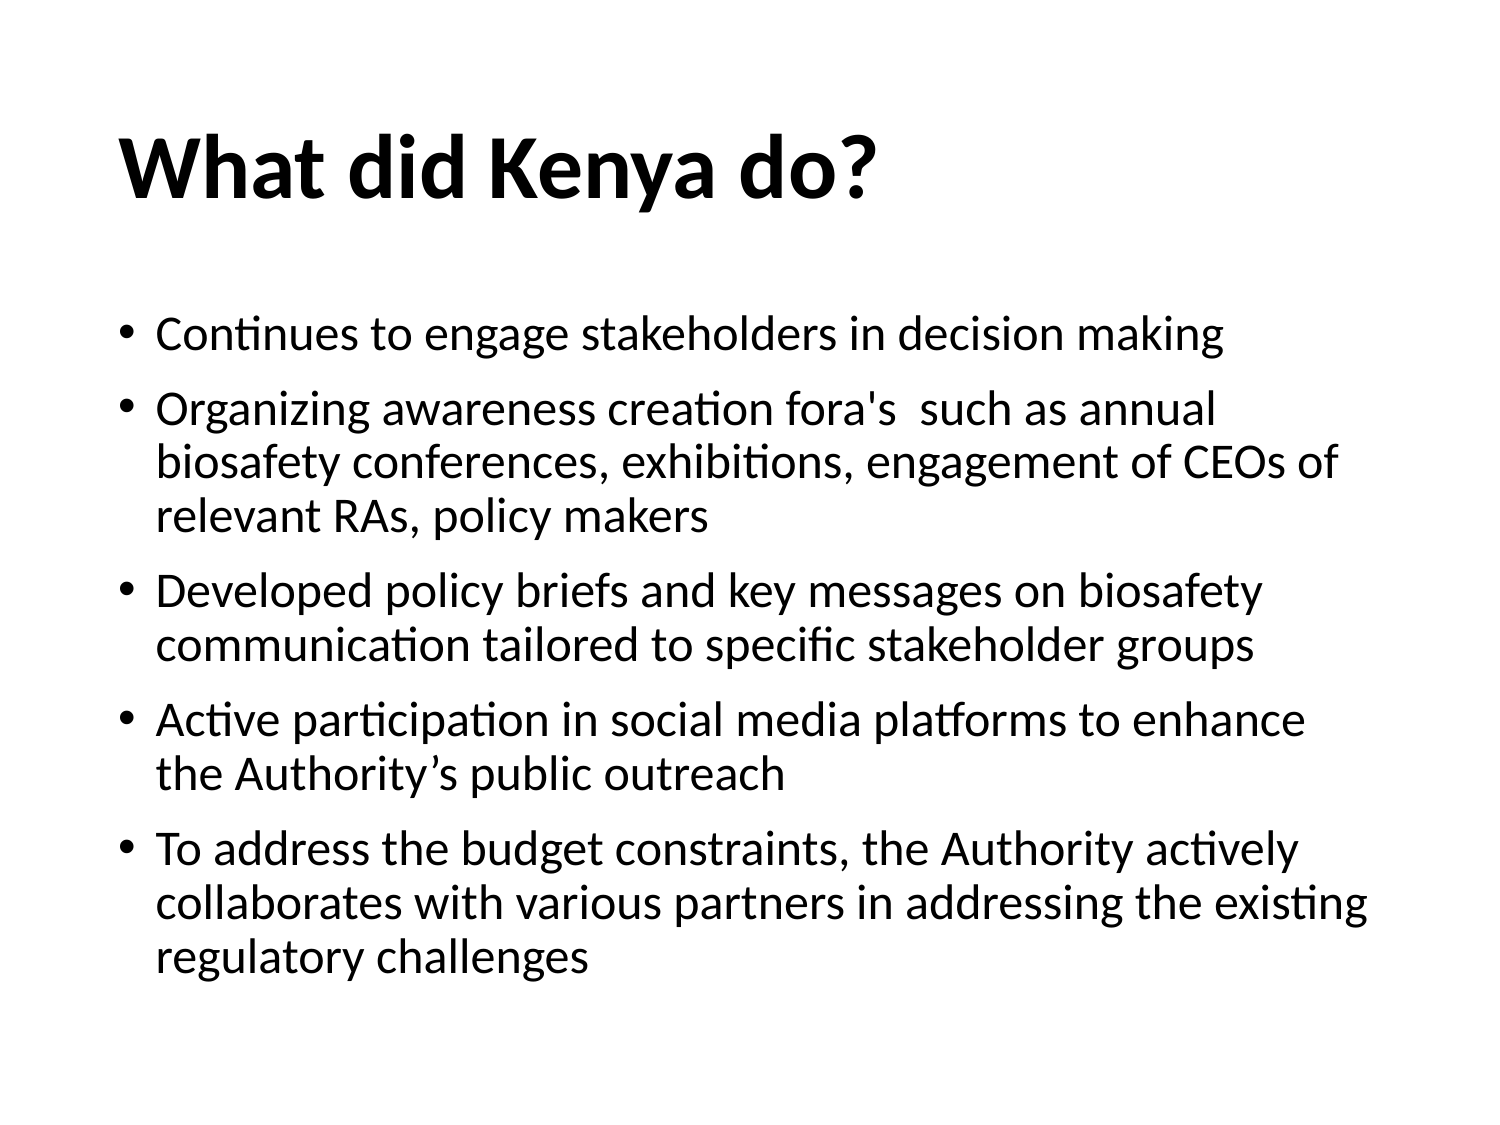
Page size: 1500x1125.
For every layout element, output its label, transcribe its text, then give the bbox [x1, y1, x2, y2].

title What did Kenya do? [103, 59, 1397, 278]
list Continues to engage stakeholders in decision making Organizing awareness creation fora's such as annual biosafety conferences, exhibitions, engagement of CEOs of relevant RAs, policy makers Developed policy briefs and key messages on biosafety communication tailored to specific stakeholder groups Active participation in social media platforms to enhance the Authority’s public outreach To address the budget constraints, the Authority actively collaborates with various partners in addressing the existing regulatory challenges [103, 299, 1397, 1042]
